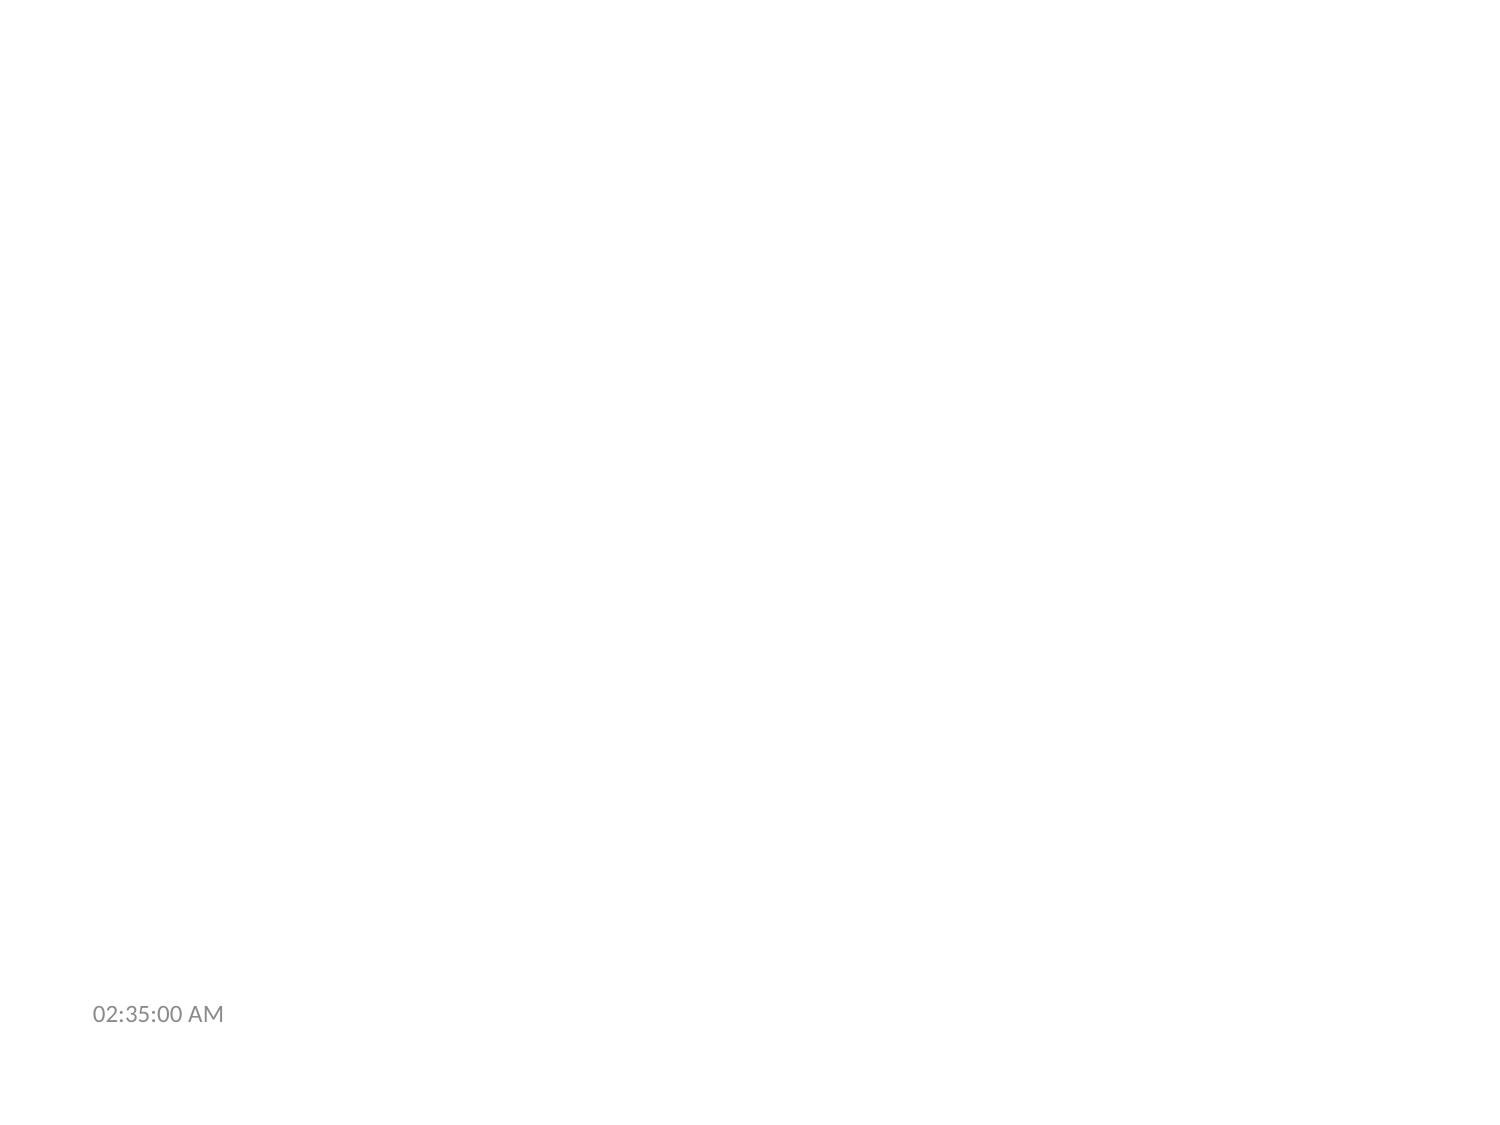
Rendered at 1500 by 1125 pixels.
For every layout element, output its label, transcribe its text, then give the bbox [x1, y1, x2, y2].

text_box 3:35:09 PM [77, 982, 428, 1043]
